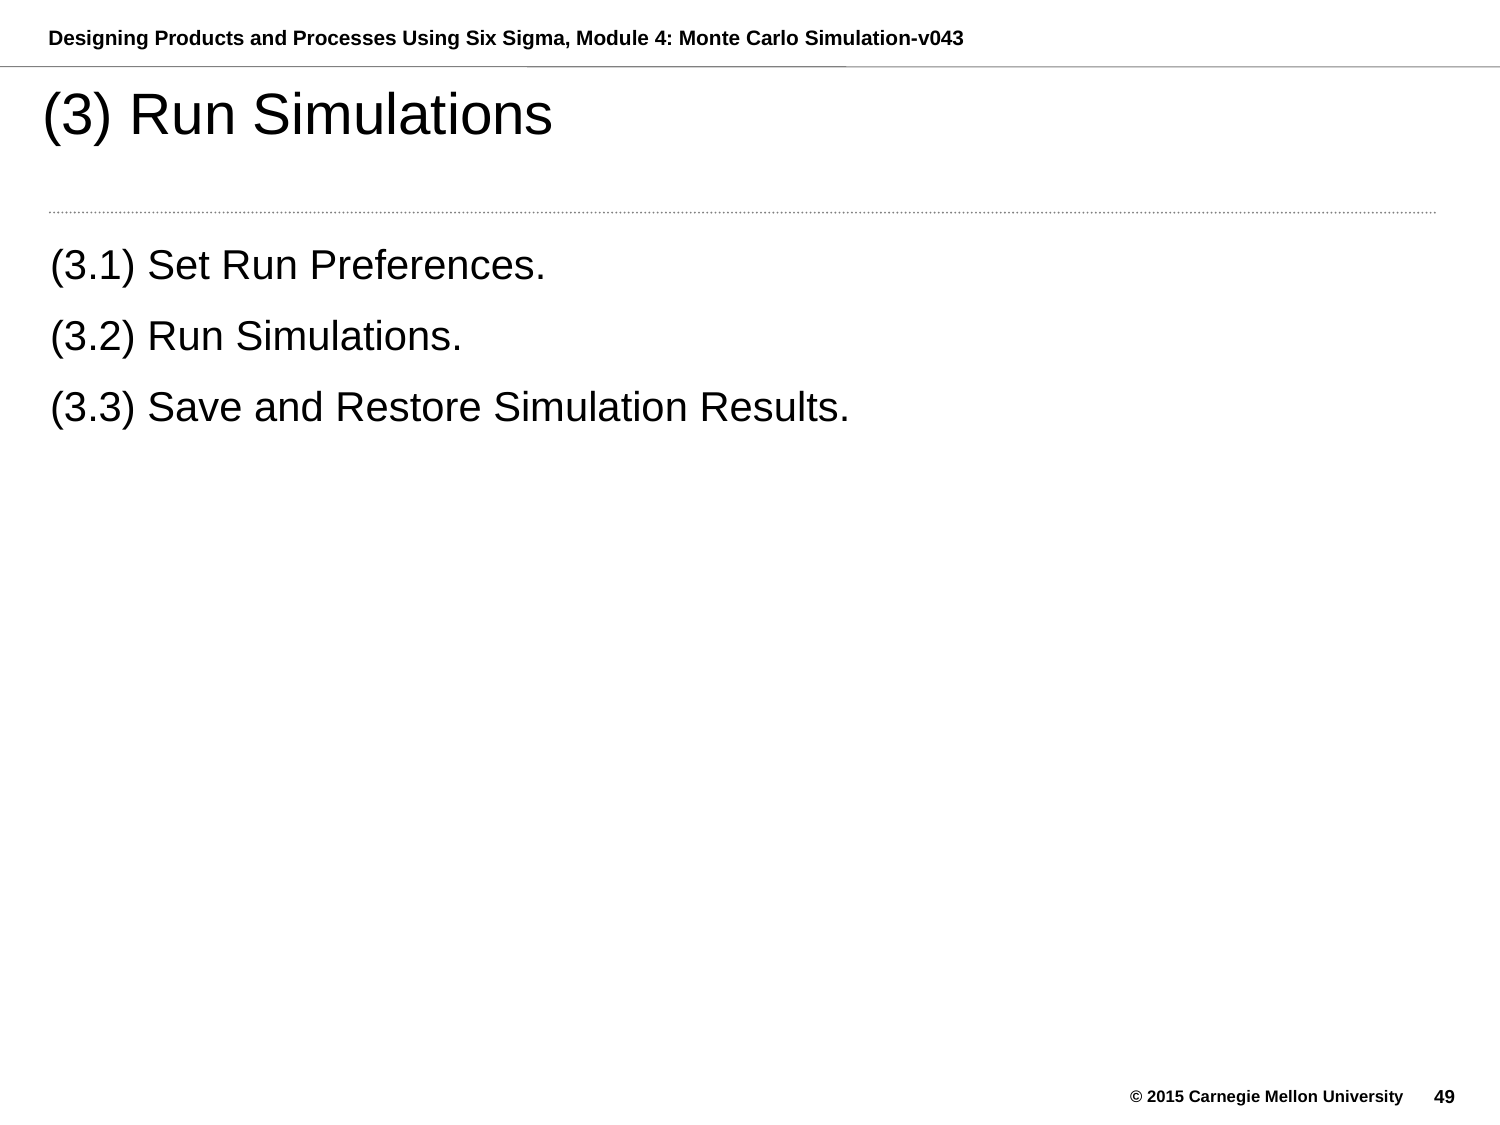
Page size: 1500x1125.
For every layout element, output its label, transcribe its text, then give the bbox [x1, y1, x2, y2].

list (3.1) Set Run Preferences. (3.2) Run Simulations. (3.3) Save and Restore Simulation Results. [50, 237, 1437, 1000]
title (3) Run Simulations [42, 89, 1438, 146]
